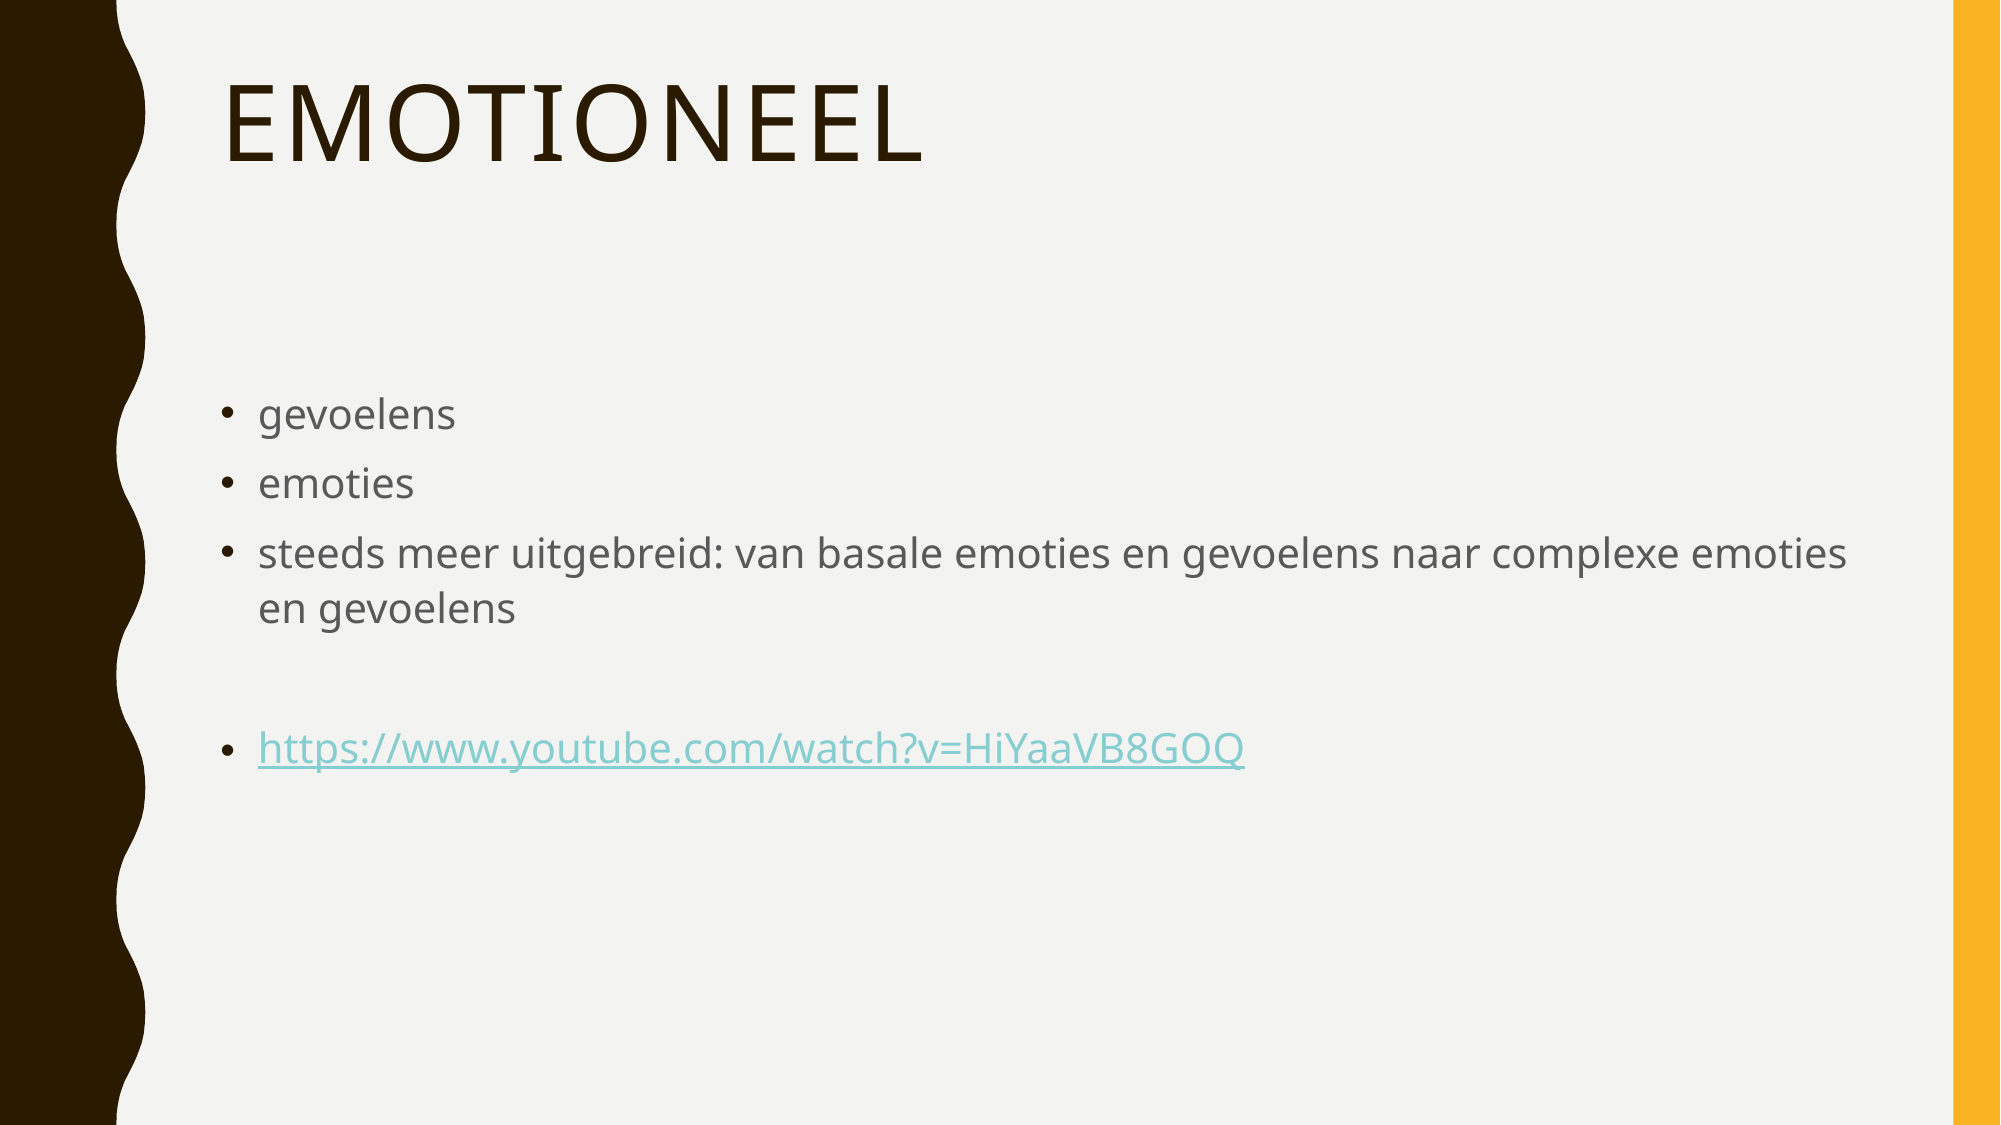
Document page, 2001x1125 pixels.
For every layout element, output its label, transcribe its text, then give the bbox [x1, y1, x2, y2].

list gevoelens emoties steeds meer uitgebreid: van basale emoties en gevoelens naar complexe emoties en gevoelens https://www.youtube.com/watch?v=HiYaaVB8GOQ [205, 375, 1875, 965]
title Emotioneel [205, 62, 1875, 308]
